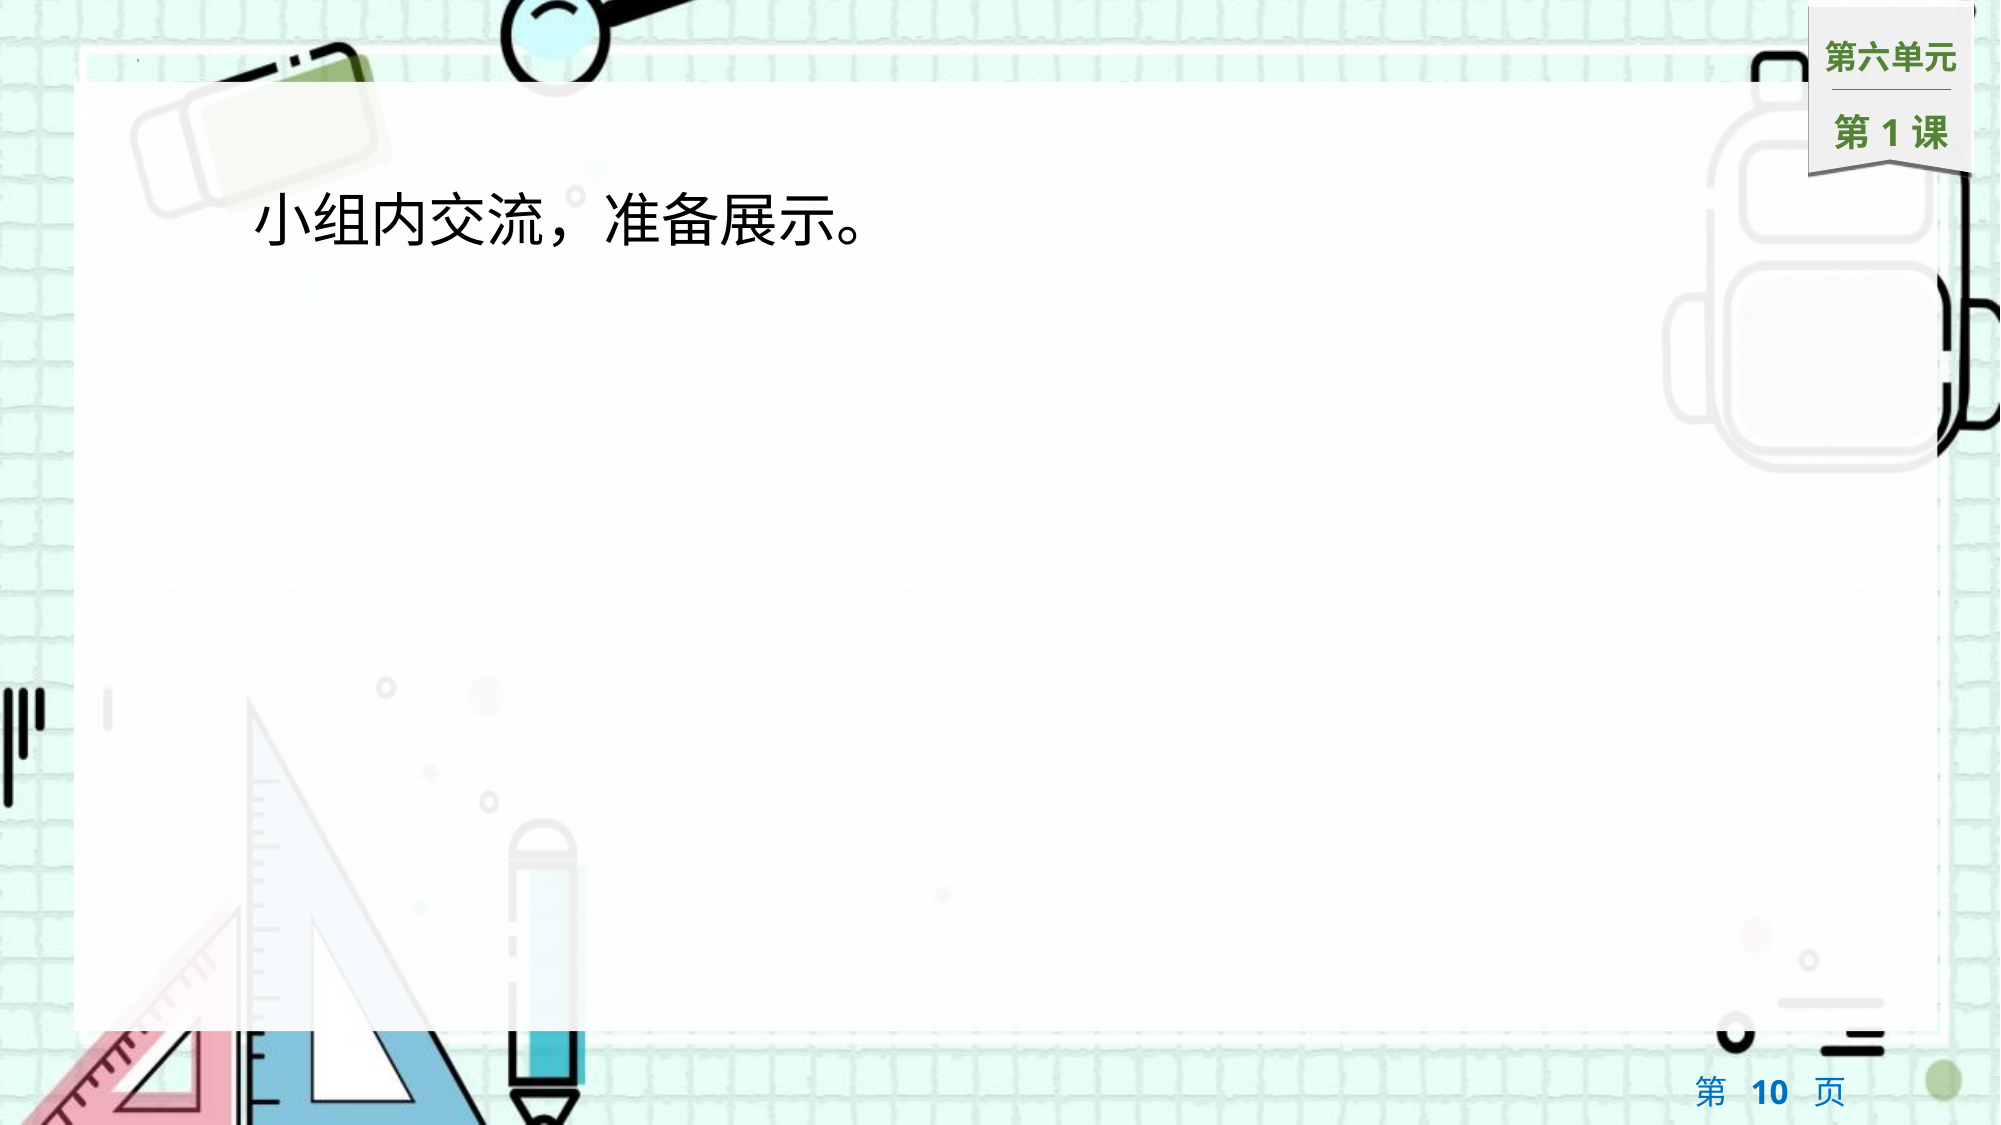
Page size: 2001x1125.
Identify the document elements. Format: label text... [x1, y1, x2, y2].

picture [0, 0, 2000, 1125]
list 小组内交流，准备展示。 [121, 140, 1844, 1043]
picture [1938, 168, 1971, 176]
